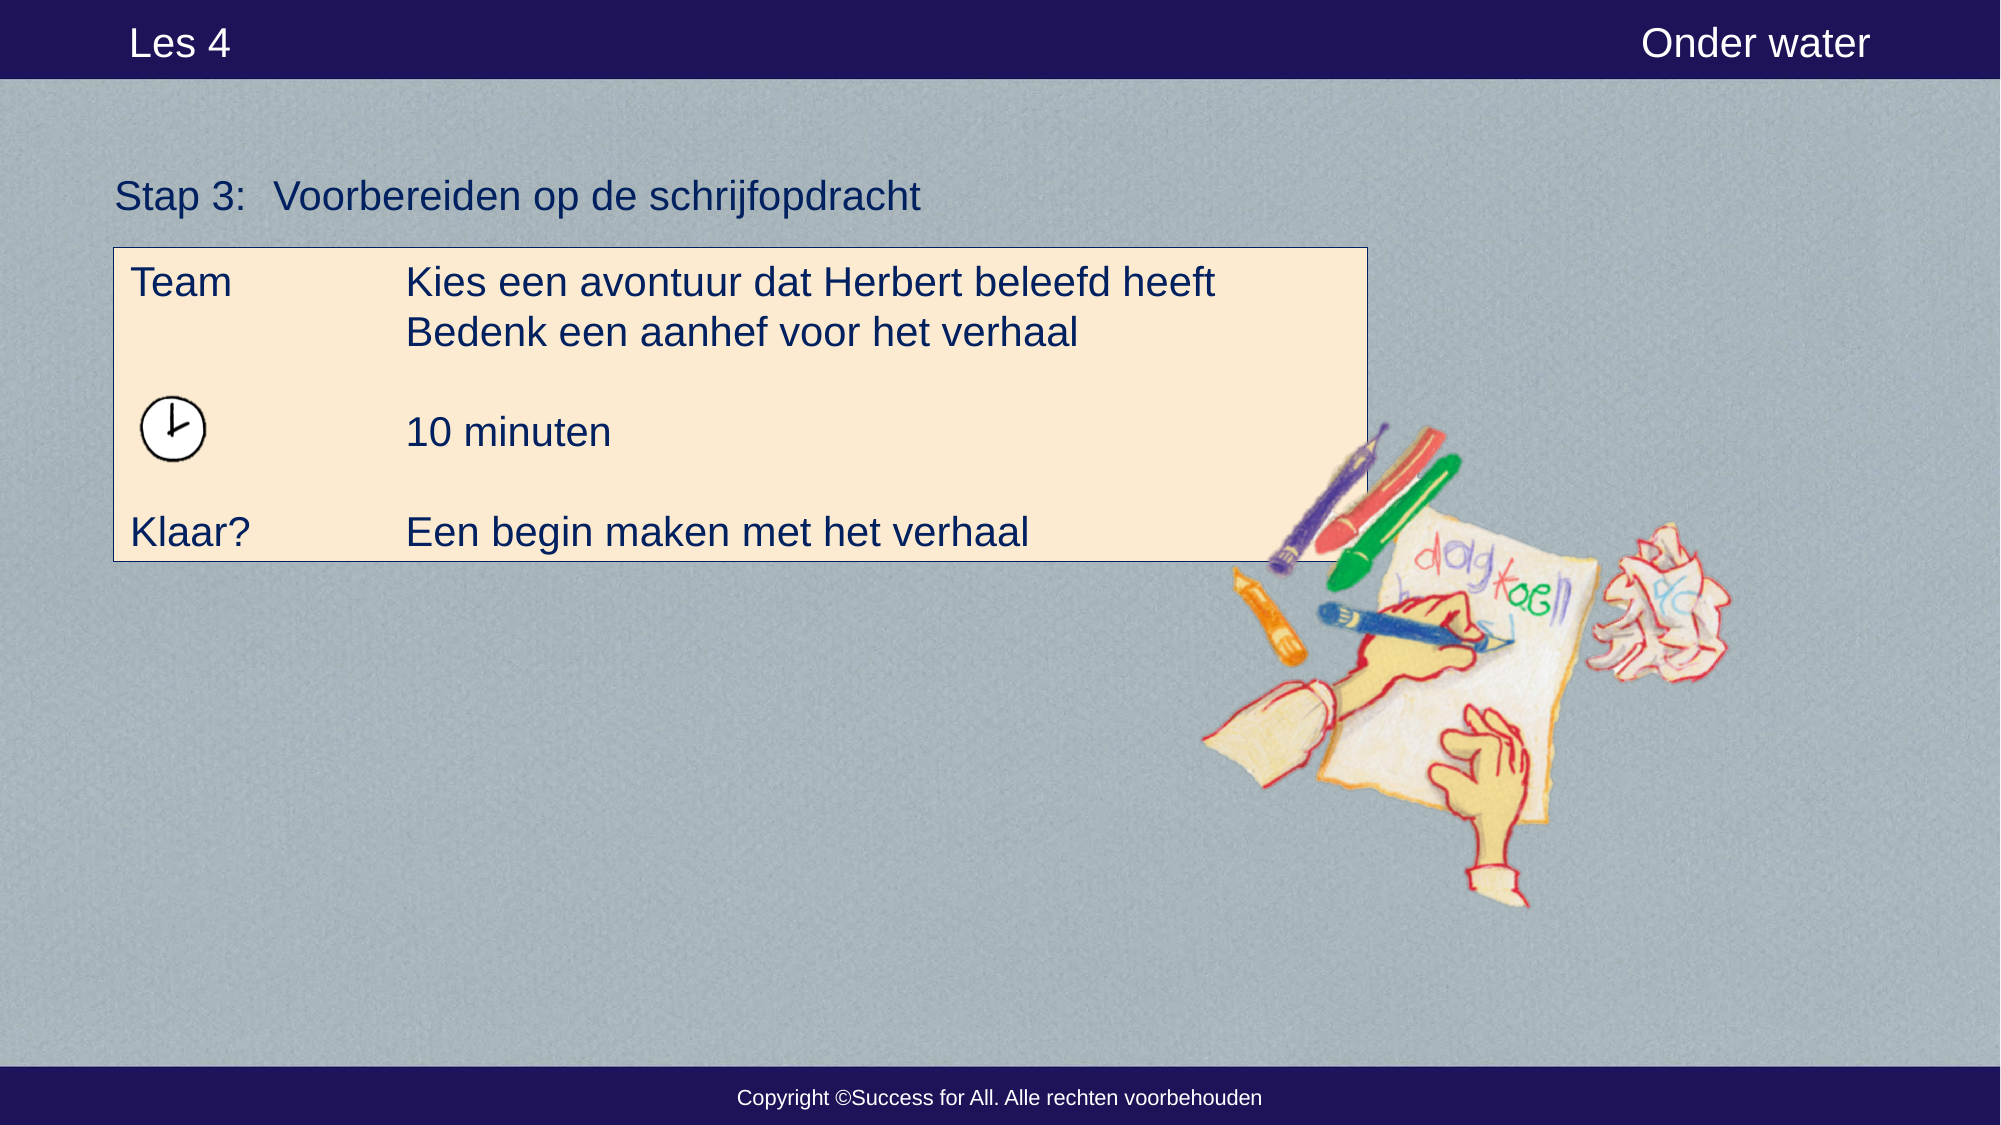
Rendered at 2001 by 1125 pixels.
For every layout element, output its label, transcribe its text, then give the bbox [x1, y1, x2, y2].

text_box Onder water [999, 8, 1886, 73]
text_box Les 4 [114, 8, 354, 73]
picture [0, 0, 2001, 1125]
text_box Copyright ©Success for All. Alle rechten voorbehouden [0, 1076, 2000, 1125]
text_box Stap 3: Voorbereiden op de schrijfopdracht [99, 161, 1287, 227]
text_box Team Kies een avontuur dat Herbert beleefd heeft Bedenk een aanhef voor het verhaal 10 minuten Klaar? Een begin maken met het verhaal [113, 247, 1368, 562]
